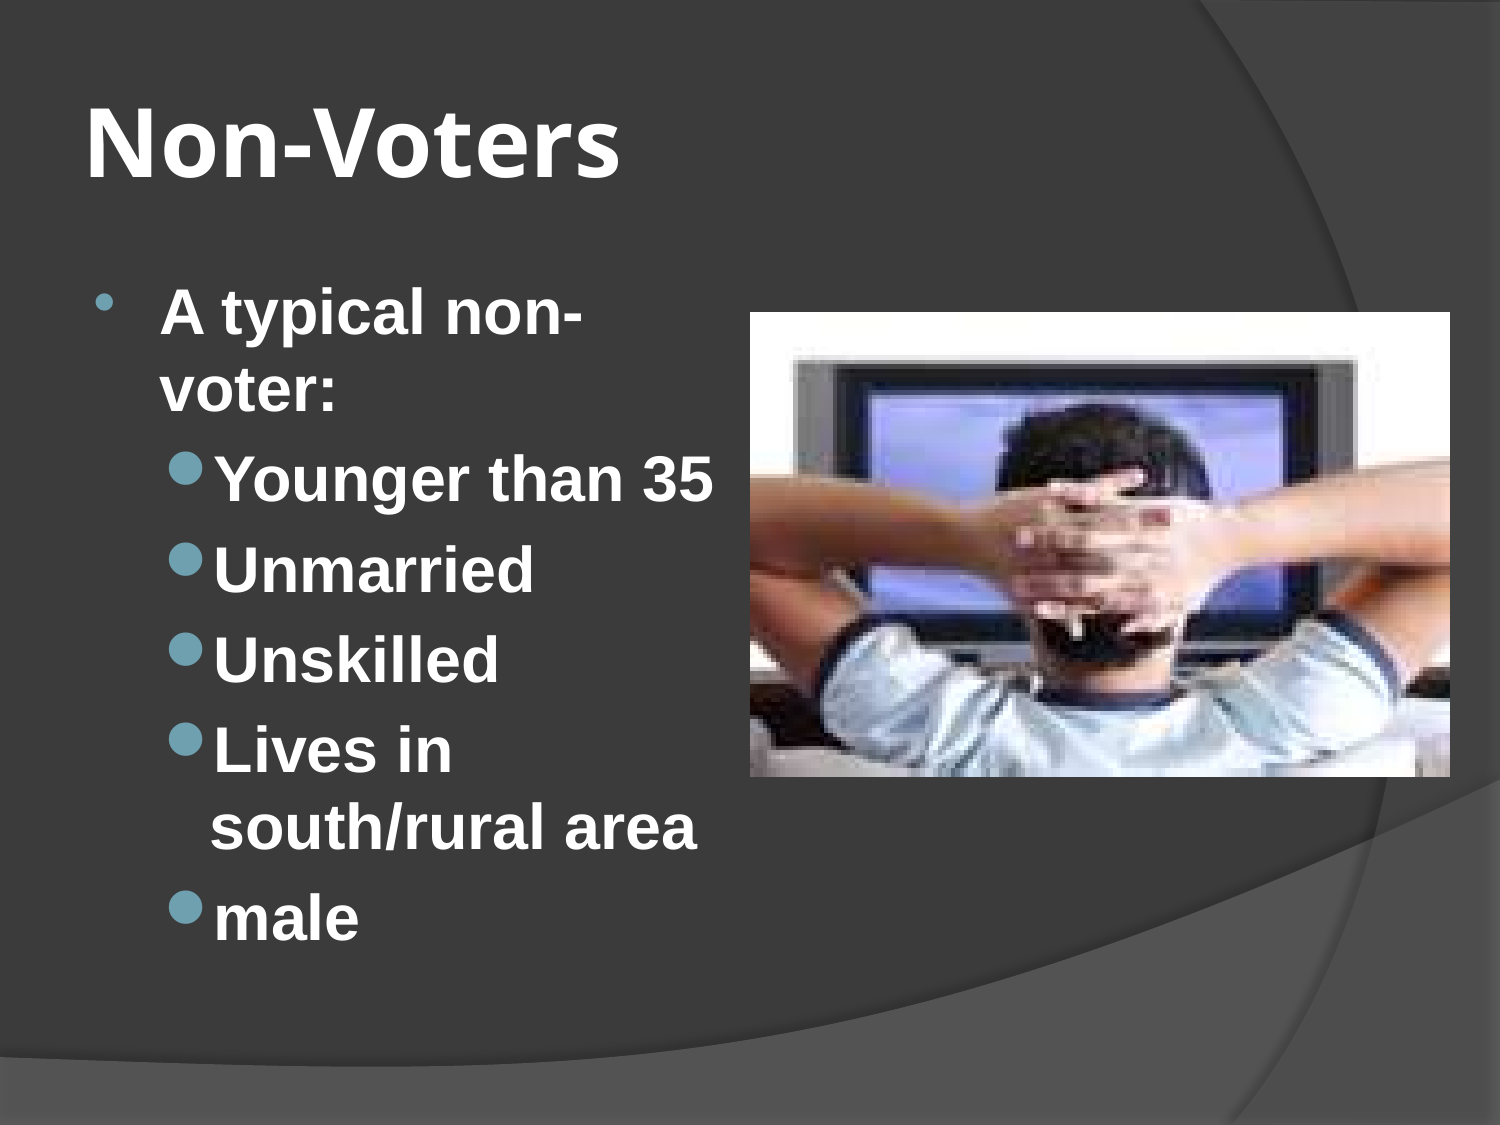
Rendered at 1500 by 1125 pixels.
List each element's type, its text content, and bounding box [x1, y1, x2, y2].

title Non-Voters [75, 45, 1425, 233]
list A typical non-voter: Younger than 35 Unmarried Unskilled Lives in south/rural area male [75, 262, 738, 1007]
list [749, 312, 1451, 777]
